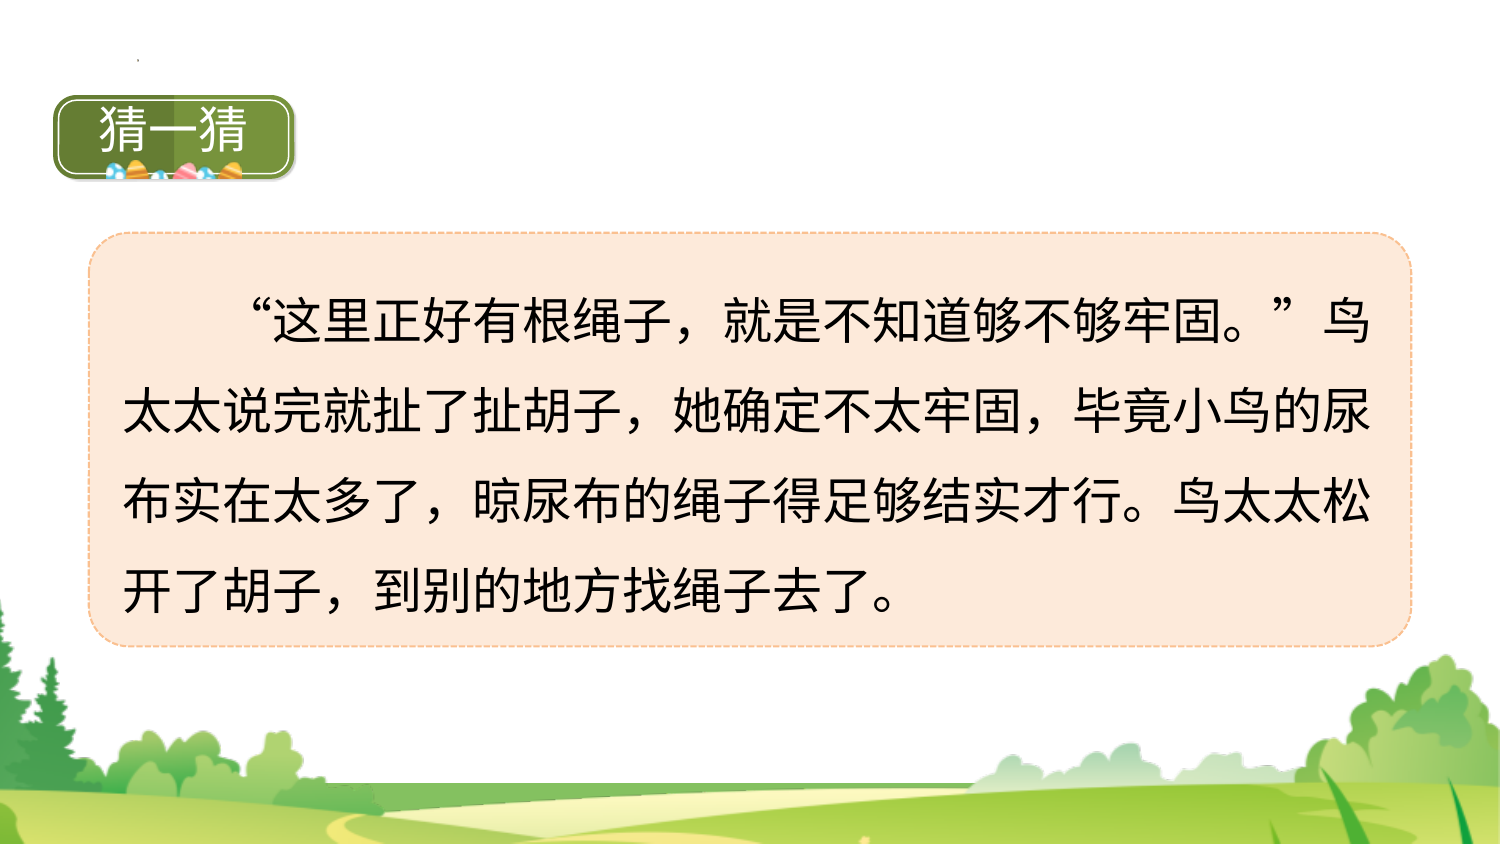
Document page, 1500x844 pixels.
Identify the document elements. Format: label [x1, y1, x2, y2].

text_box [53, 91, 295, 179]
text_box [0, 537, 1500, 844]
text_box [88, 232, 1412, 537]
